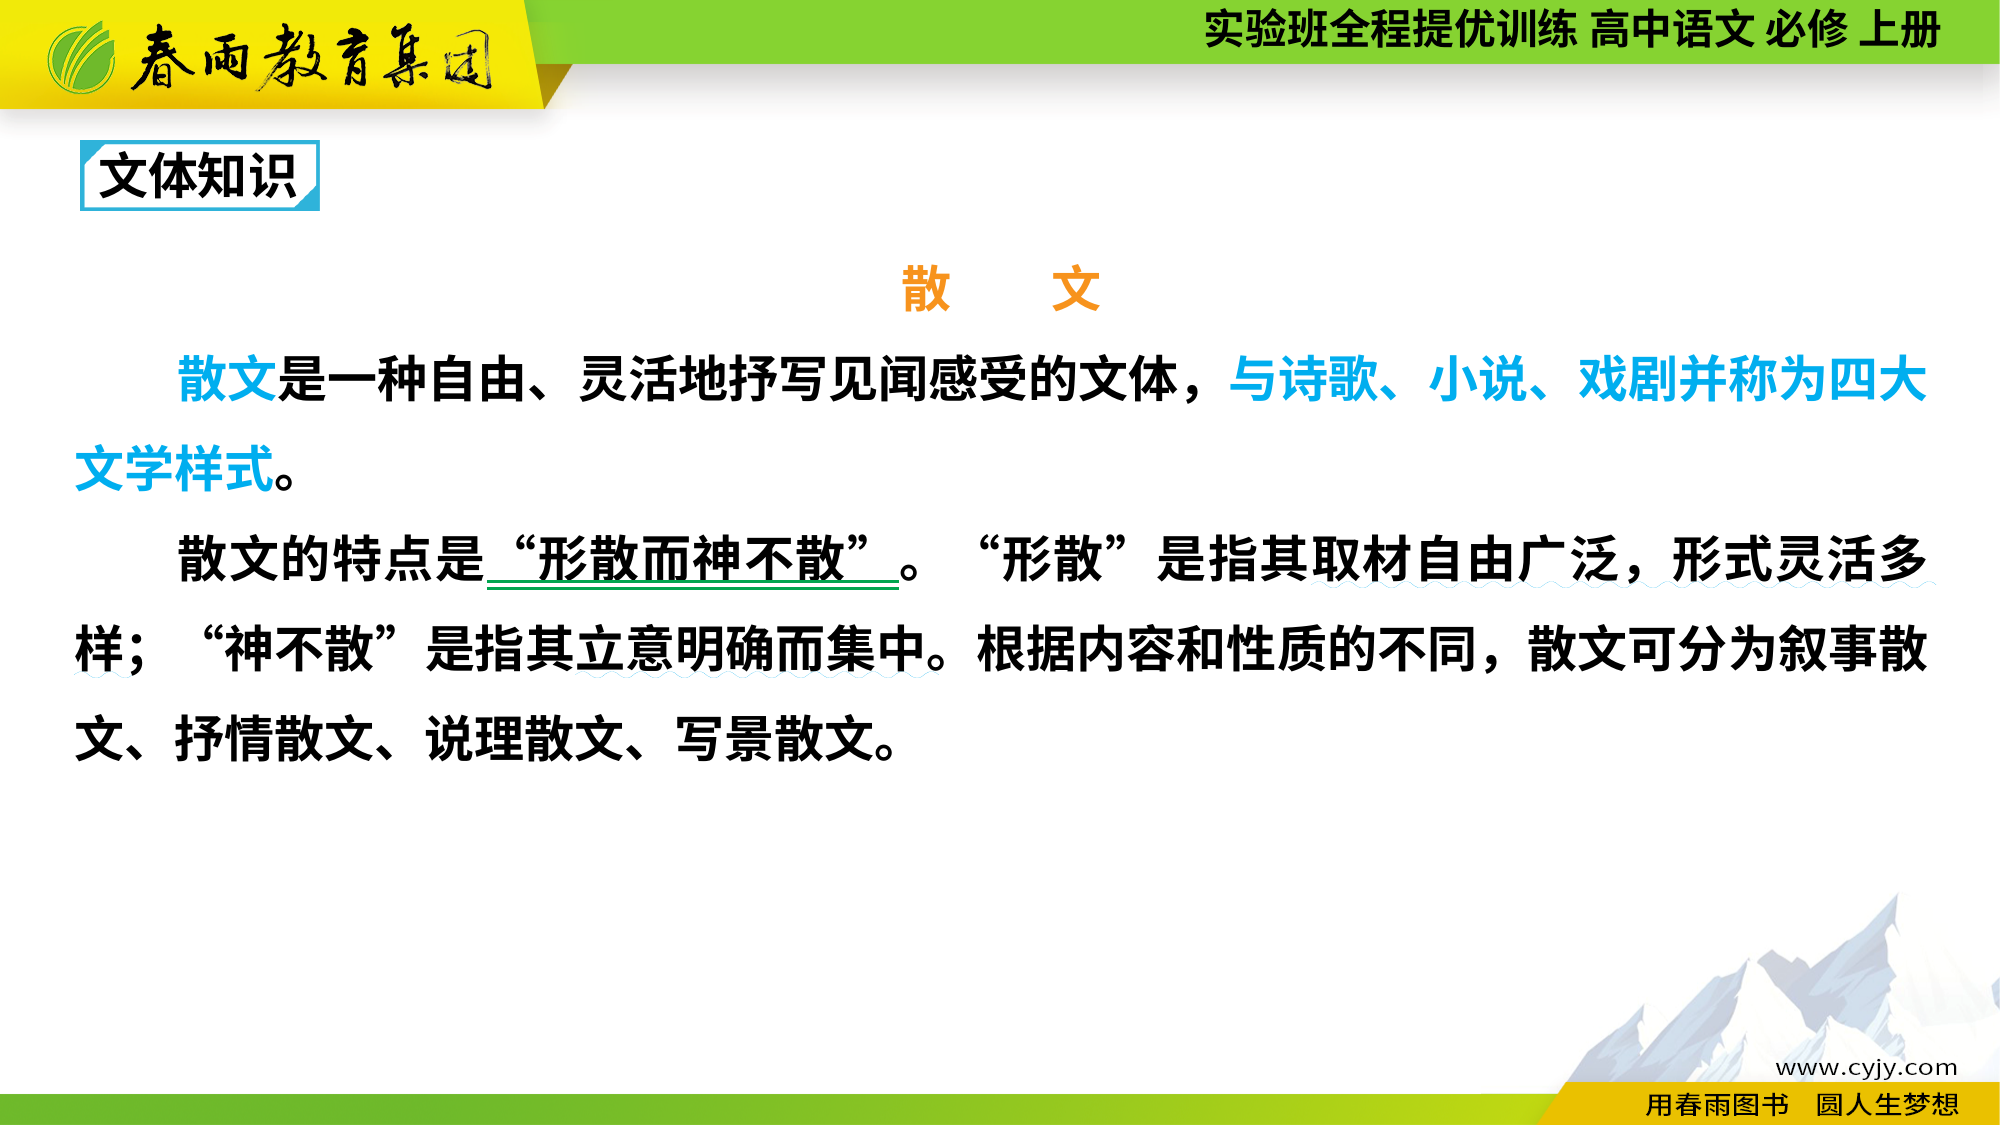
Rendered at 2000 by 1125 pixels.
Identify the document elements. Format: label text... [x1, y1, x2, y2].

list 散 文 散文是一种自由、灵活地抒写见闻感受的文体，与诗歌、小说、戏剧并称为四大文学样式。 散文的特点是“形散而神不散”。“形散”是指其取材自由广泛，形式灵活多样；“神不散”是指其立意明确而集中。根据内容和性质的不同，散文可分为叙事散文、抒情散文、说理散文、写景散文。 [59, 219, 1944, 769]
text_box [79, 136, 320, 214]
picture [0, 0, 2000, 1125]
